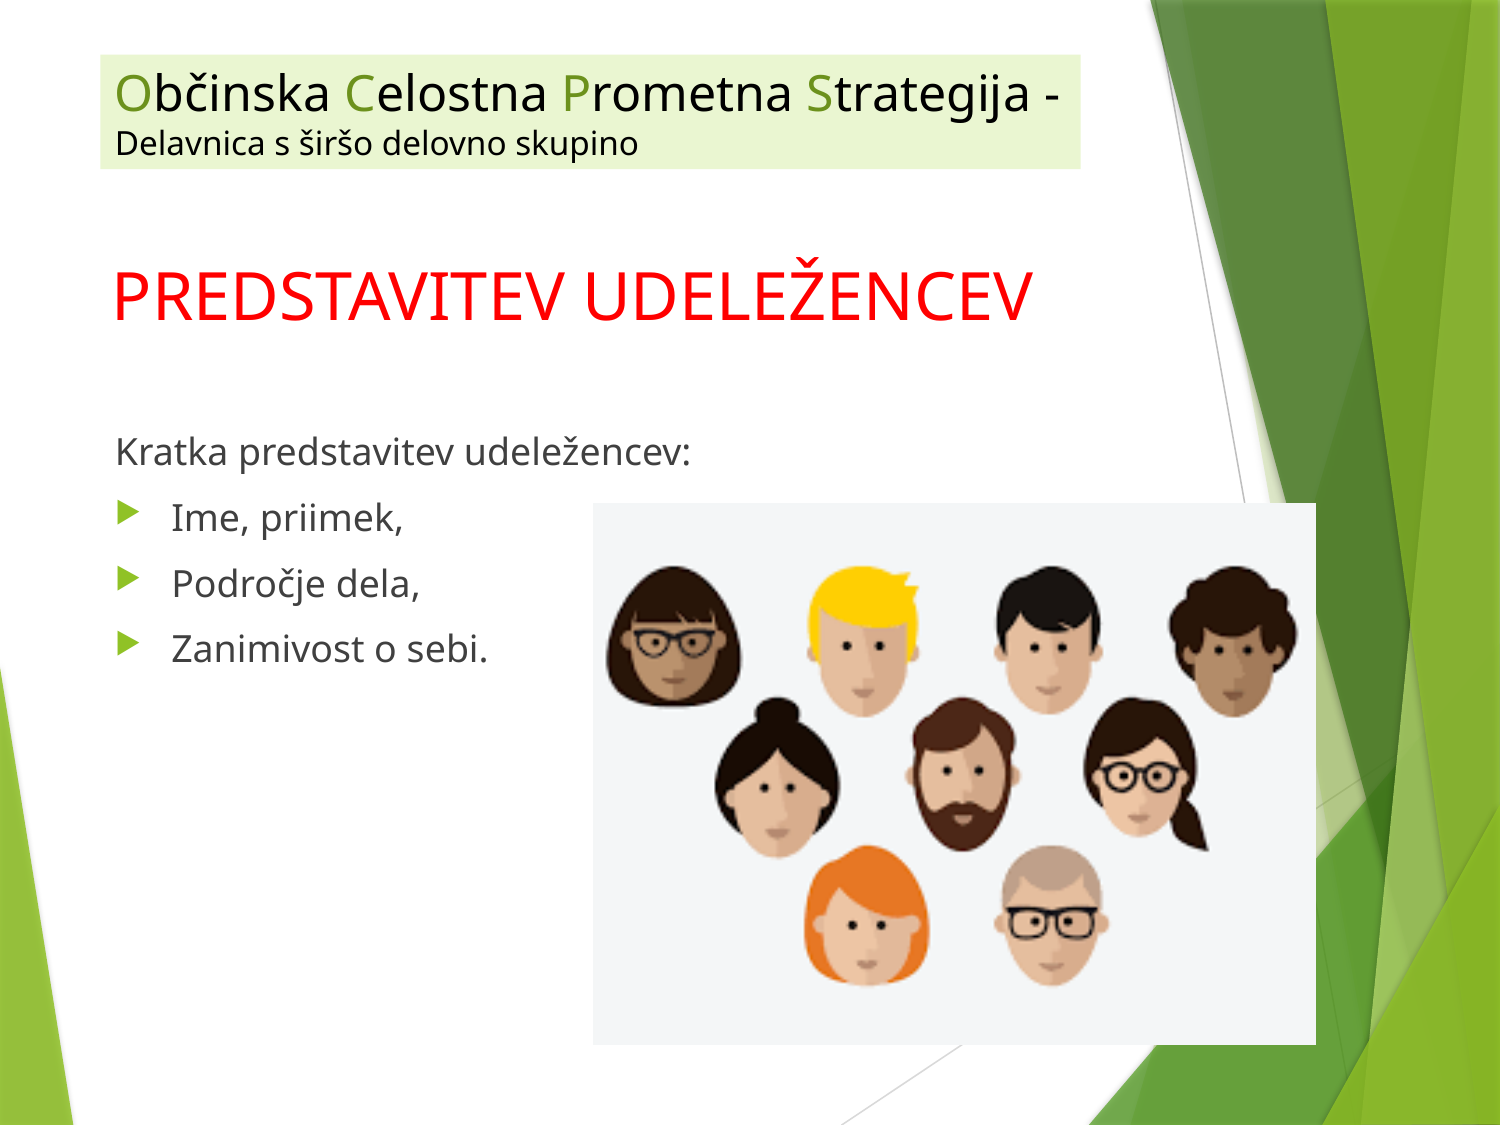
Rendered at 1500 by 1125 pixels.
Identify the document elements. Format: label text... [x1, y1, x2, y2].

picture [592, 502, 1316, 1045]
text_box Občinska Celostna Prometna Strategija - Delavnica s širšo delovno skupino [100, 54, 1081, 170]
list Kratka predstavitev udeležencev: Ime, priimek, Področje dela, Zanimivost o sebi. [99, 354, 1142, 992]
title PREDSTAVITEV UDELEŽENCEV [96, 246, 1138, 463]
